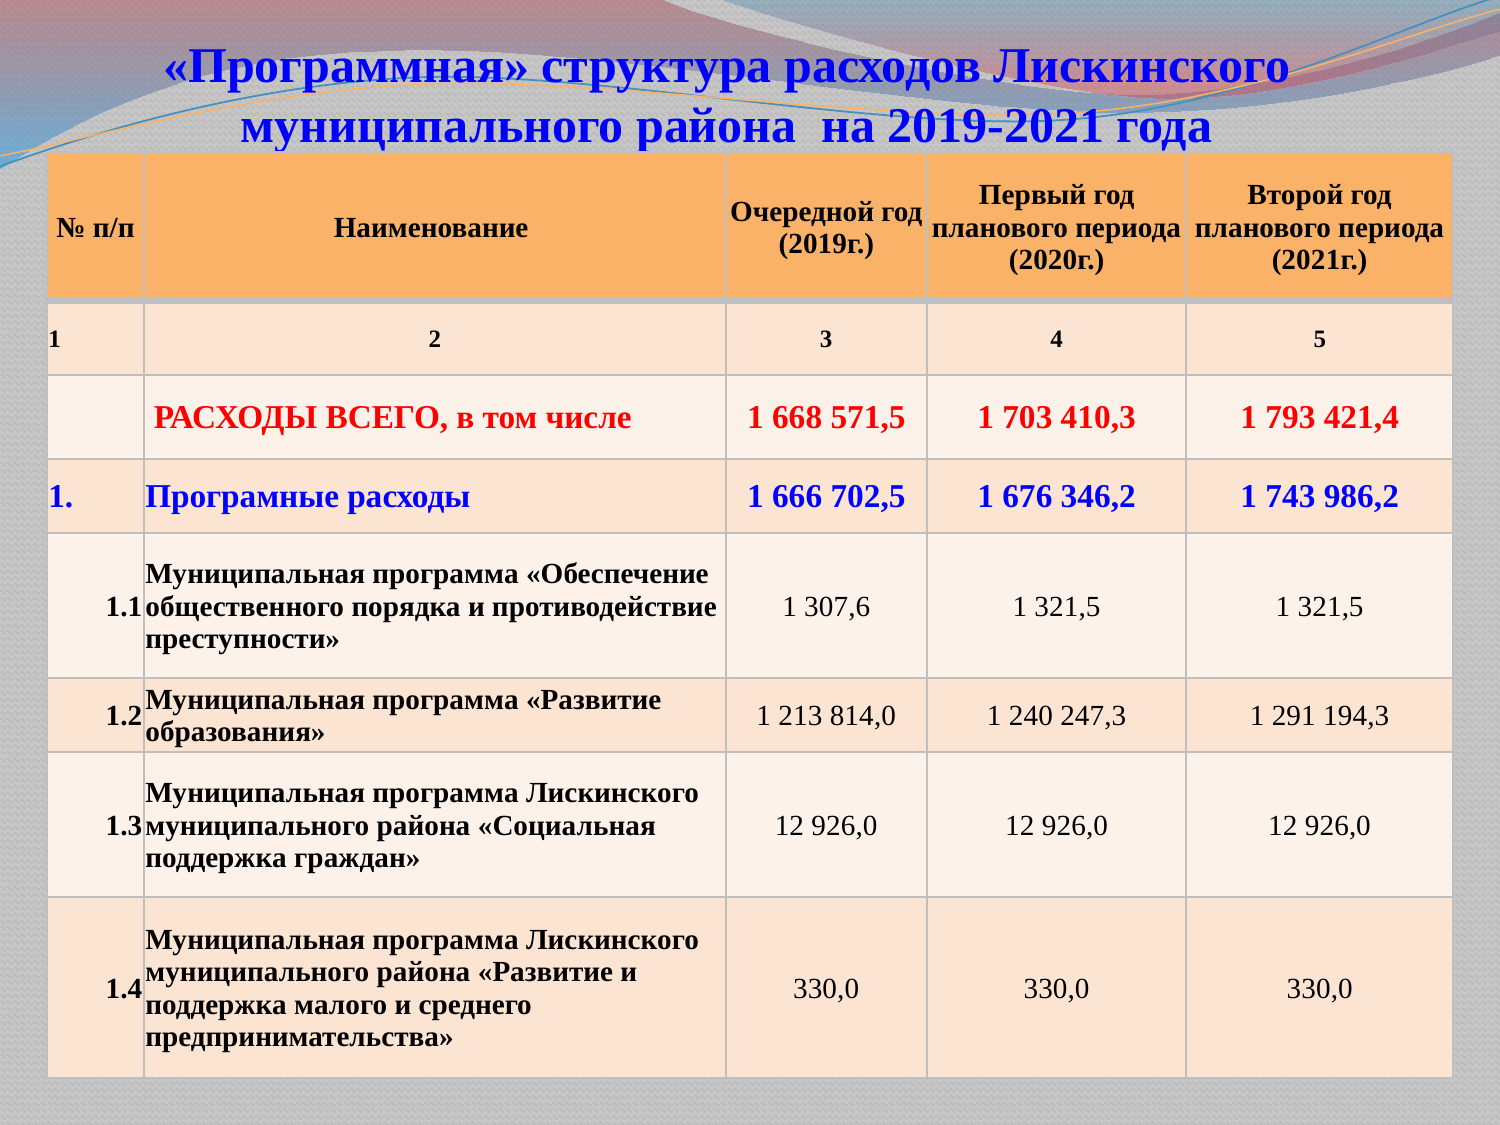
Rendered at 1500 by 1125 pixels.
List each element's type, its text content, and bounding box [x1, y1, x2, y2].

table_header Наименование [145, 153, 725, 298]
table_cell 12 926,0 [928, 753, 1185, 896]
table_header Второй год планового периода (2021г.) [1187, 153, 1452, 298]
table_cell 1 240 247,3 [928, 679, 1185, 751]
table_cell РАСХОДЫ ВСЕГО, в том числе [145, 376, 725, 458]
table_cell 1 793 421,4 [1187, 376, 1452, 458]
table_cell Муниципальная программа «Развитие образования» [145, 679, 725, 751]
table_cell 1 321,5 [928, 534, 1185, 677]
table_cell 5 [1187, 304, 1452, 374]
table_cell 12 926,0 [727, 753, 926, 896]
table_cell 1.3 [48, 753, 143, 896]
table_cell Муниципальная программа Лискинского муниципального района «Развитие и поддержка малого и среднего предпринимательства» [145, 898, 725, 1077]
table_cell 330,0 [727, 898, 926, 1077]
table_cell 12 926,0 [1187, 753, 1452, 896]
table_cell 1 307,6 [727, 534, 926, 677]
table_cell 1 703 410,3 [928, 376, 1185, 458]
table_cell 1. [48, 460, 143, 532]
table_cell 1 213 814,0 [727, 679, 926, 751]
table_cell 4 [928, 304, 1185, 374]
table_cell [48, 376, 143, 458]
table_cell 3 [727, 304, 926, 374]
table_header № п/п [48, 153, 143, 298]
table_cell 1 [48, 304, 143, 374]
table_cell 330,0 [1187, 898, 1452, 1077]
table_cell 1 743 986,2 [1187, 460, 1452, 532]
table_cell 1 668 571,5 [727, 376, 926, 458]
table_cell 330,0 [928, 898, 1185, 1077]
table_header Первый год планового периода (2020г.) [928, 153, 1185, 298]
table_cell Муниципальная программа Лискинского муниципального района «Социальная поддержка граждан» [145, 753, 725, 896]
table_cell 1 321,5 [1187, 534, 1452, 677]
table_cell 1.1 [48, 534, 143, 677]
table_cell 1 291 194,3 [1187, 679, 1452, 751]
table_cell 1.2 [48, 679, 143, 751]
table_cell Муниципальная программа «Обеспечение общественного порядка и противодействие преступности» [145, 534, 725, 677]
title «Программная» структура расходов Лискинского муниципального района на 2019-2021 года [35, 35, 1418, 153]
table_cell 1 666 702,5 [727, 460, 926, 532]
table_cell 2 [145, 304, 725, 374]
table_header Очередной год (2019г.) [727, 153, 926, 298]
table_cell 1.4 [48, 898, 143, 1077]
table_cell Програмные расходы [145, 460, 725, 532]
table_cell 1 676 346,2 [928, 460, 1185, 532]
